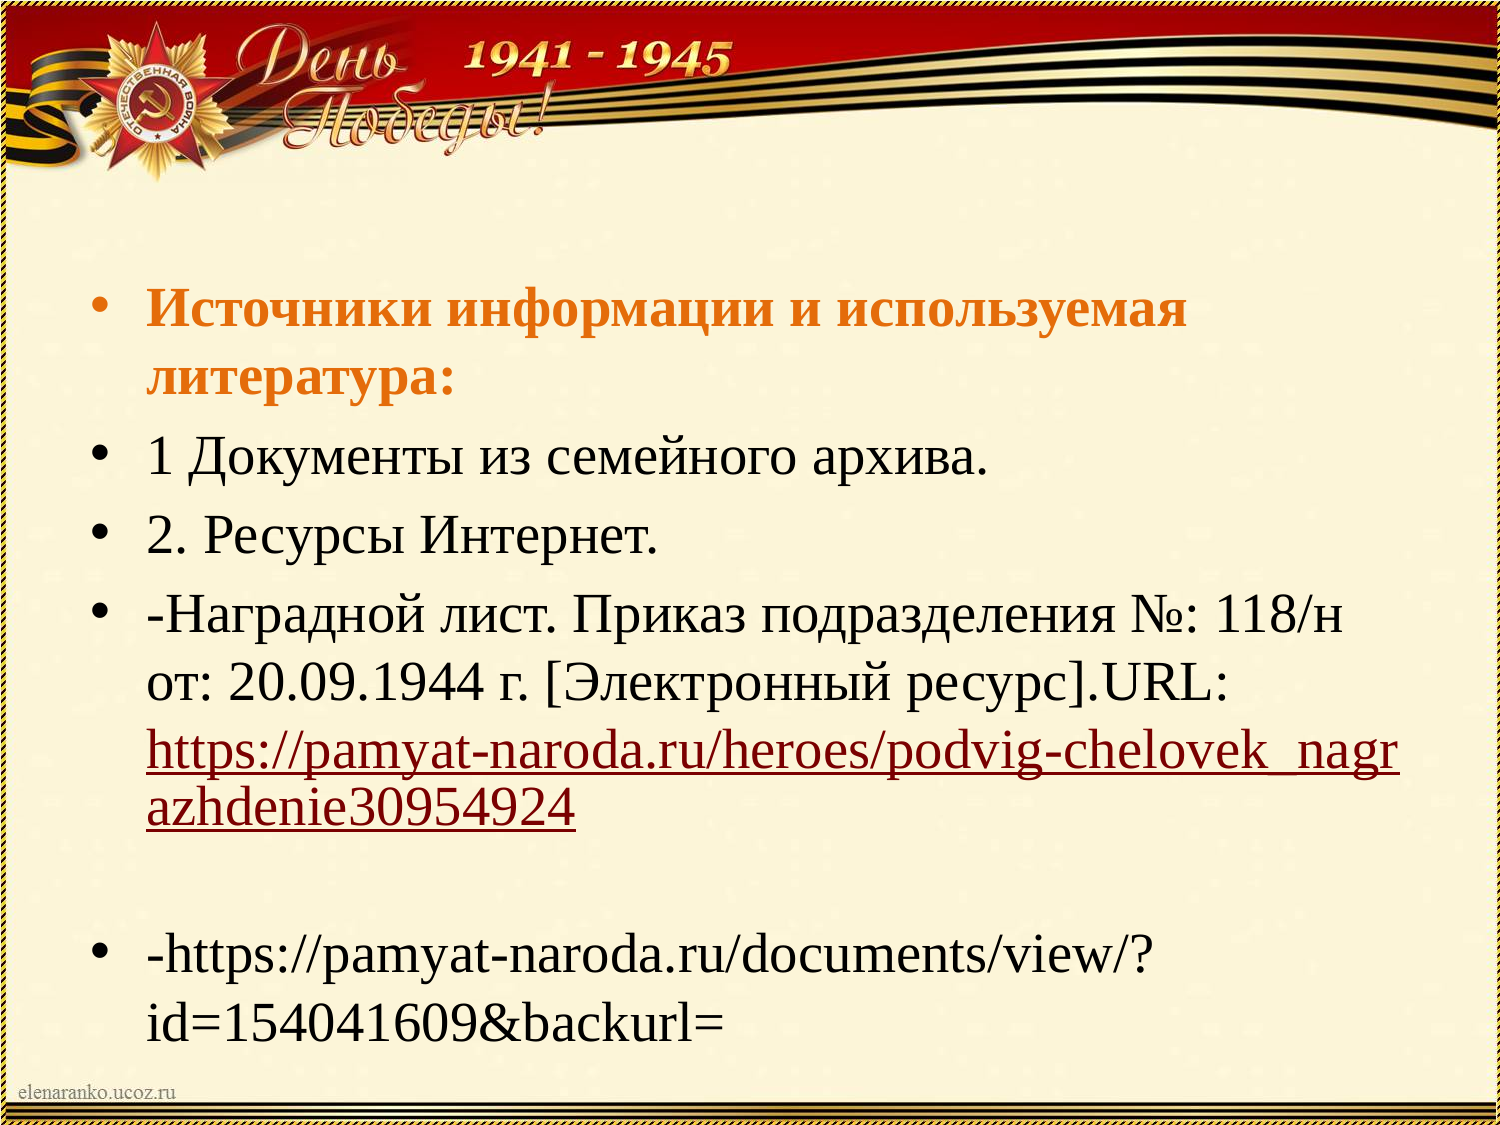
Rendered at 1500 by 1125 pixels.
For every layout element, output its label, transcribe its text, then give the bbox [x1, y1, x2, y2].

list Источники информации и используемая литература: 1 Документы из семейного архива. 2. Ресурсы Интернет. -Наградной лист. Приказ подразделения №: 118/н от: 20.09.1944 г. [Электронный ресурс].URL: https://pamyat-naroda.ru/heroes/podvig-chelovek_nagrazhdenie30954924 -https://pamyat-naroda.ru/documents/view/?id=154041609&backurl= [75, 262, 1425, 1005]
picture [0, 0, 1500, 1125]
